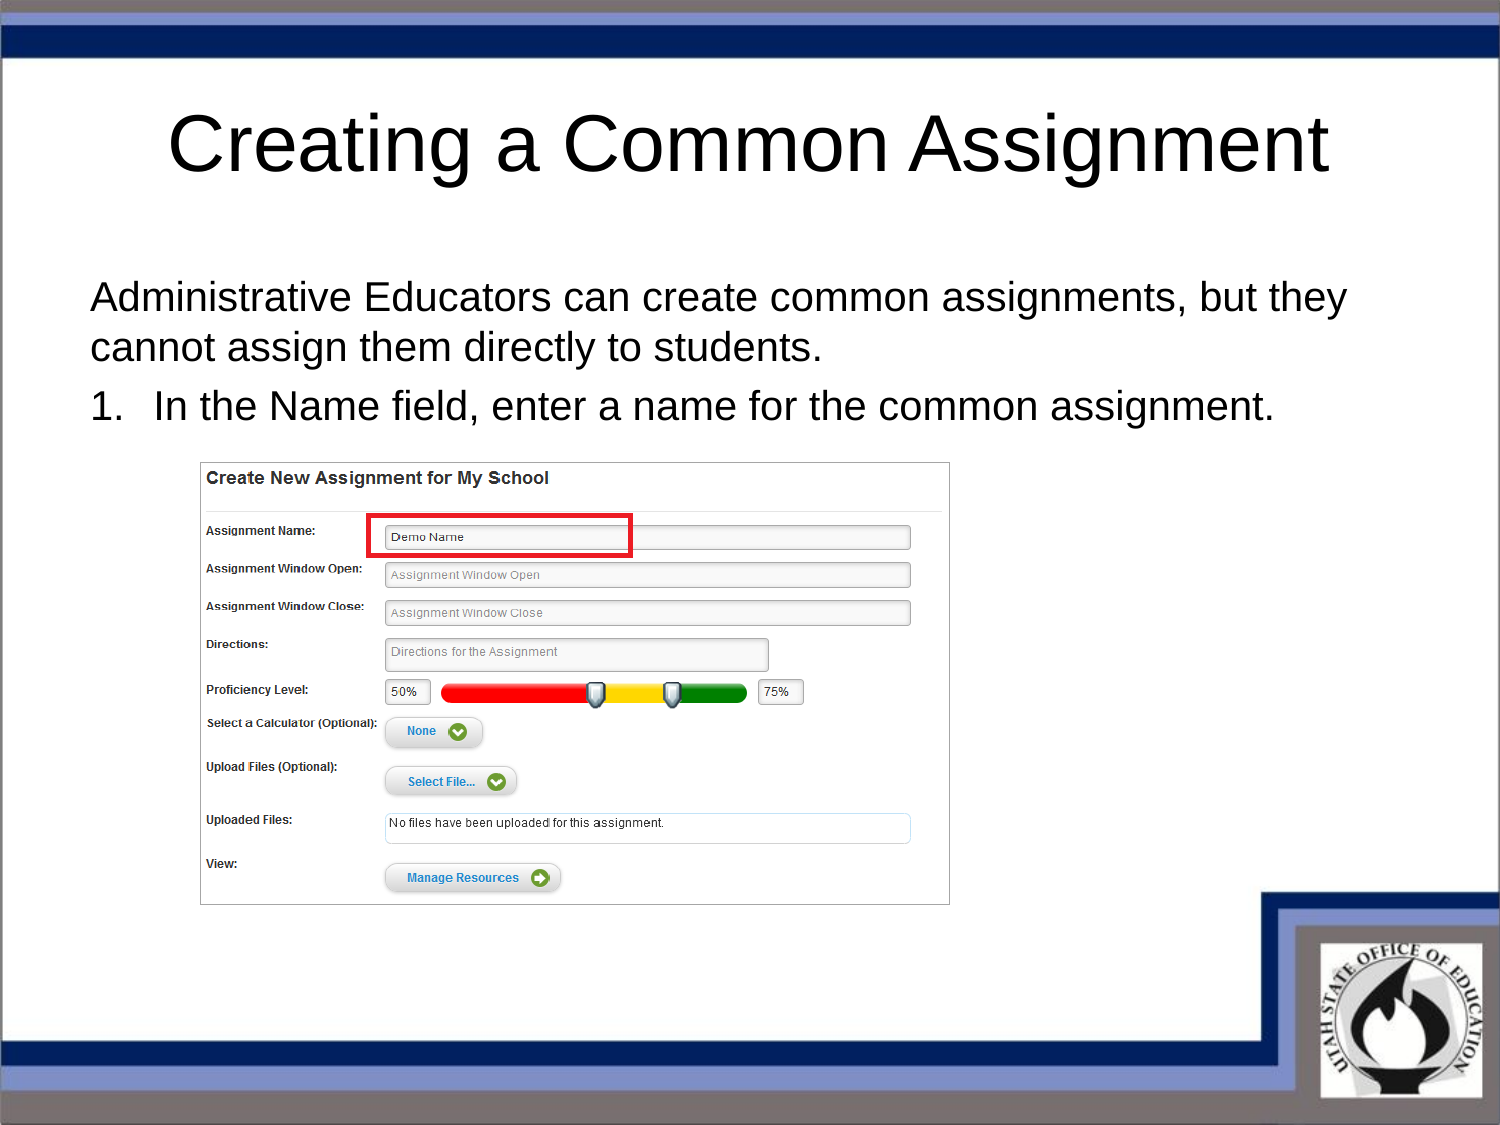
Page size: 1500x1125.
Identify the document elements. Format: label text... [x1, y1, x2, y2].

title Creating a Common Assignment [75, 45, 1425, 233]
list Administrative Educators can create common assignments, but they cannot assign them directly to students. In the Name field, enter a name for the common assignment. [75, 262, 1425, 888]
picture [0, 0, 1500, 1125]
